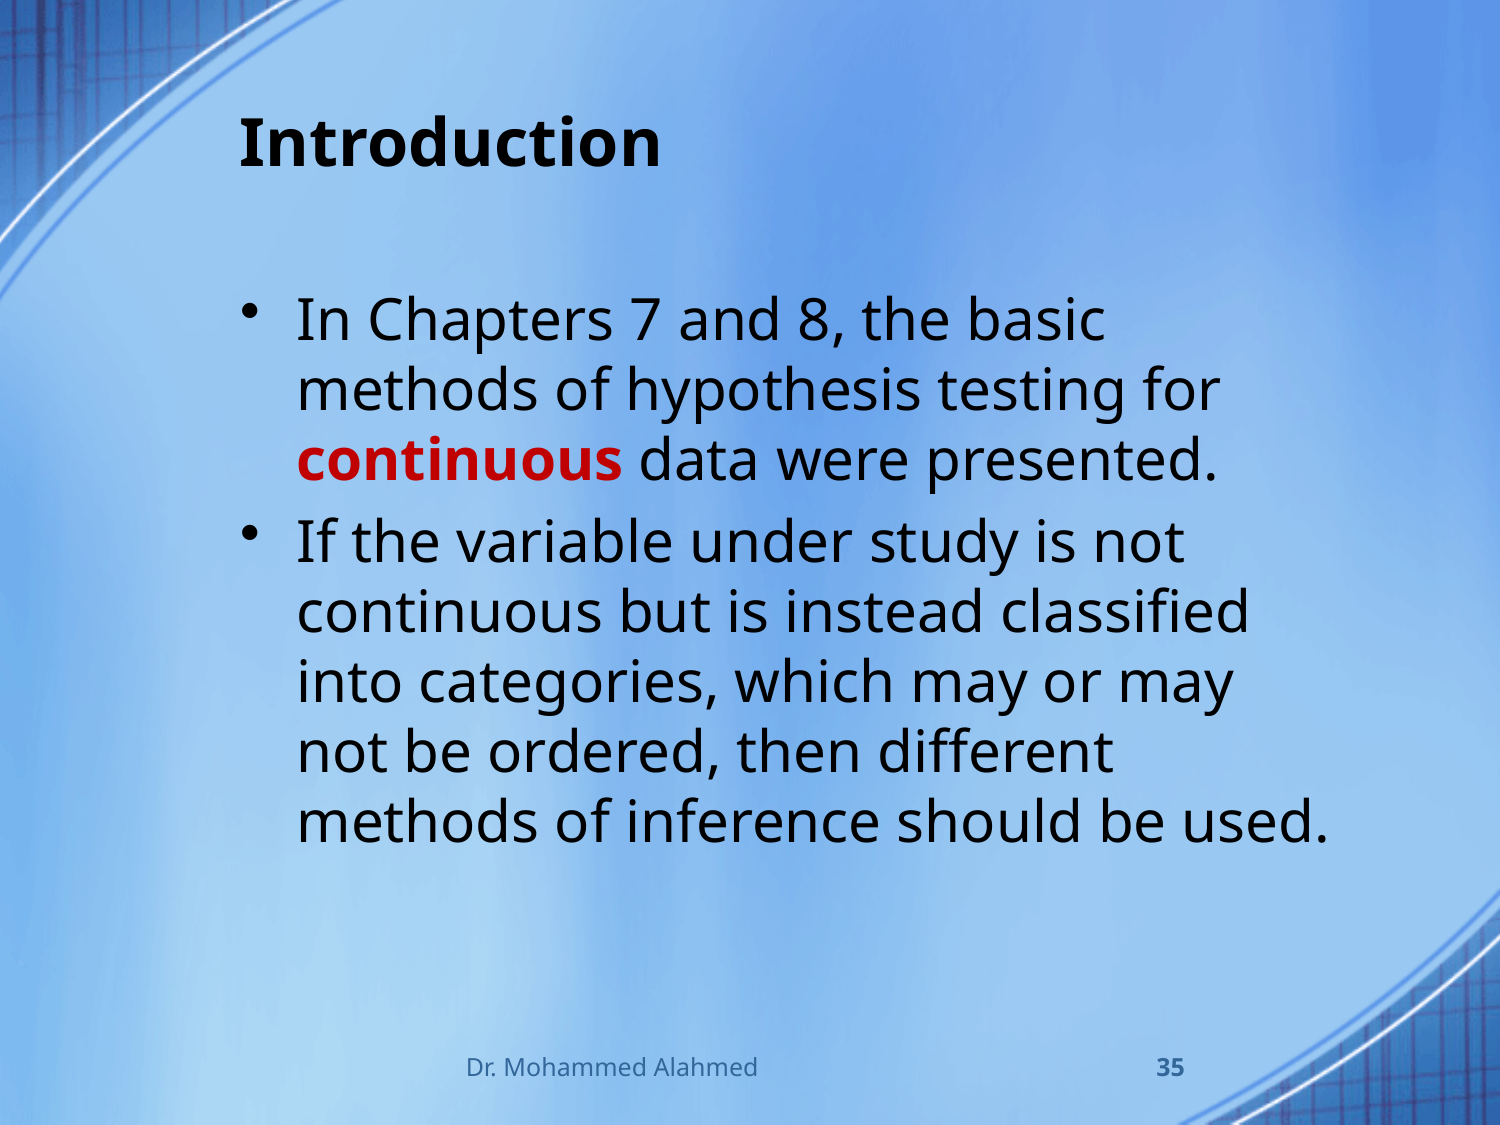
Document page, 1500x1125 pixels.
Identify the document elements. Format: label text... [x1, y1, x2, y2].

picture [0, 0, 1500, 1125]
slide_number 35 [887, 1037, 1201, 1100]
title Introduction [224, 62, 1351, 188]
list In Chapters 7 and 8, the basic methods of hypothesis testing for continuous data were presented. If the variable under study is not continuous but is instead classified into categories, which may or may not be ordered, then different methods of inference should be used. [224, 274, 1351, 976]
footer Dr. Mohammed Alahmed [374, 1037, 851, 1100]
